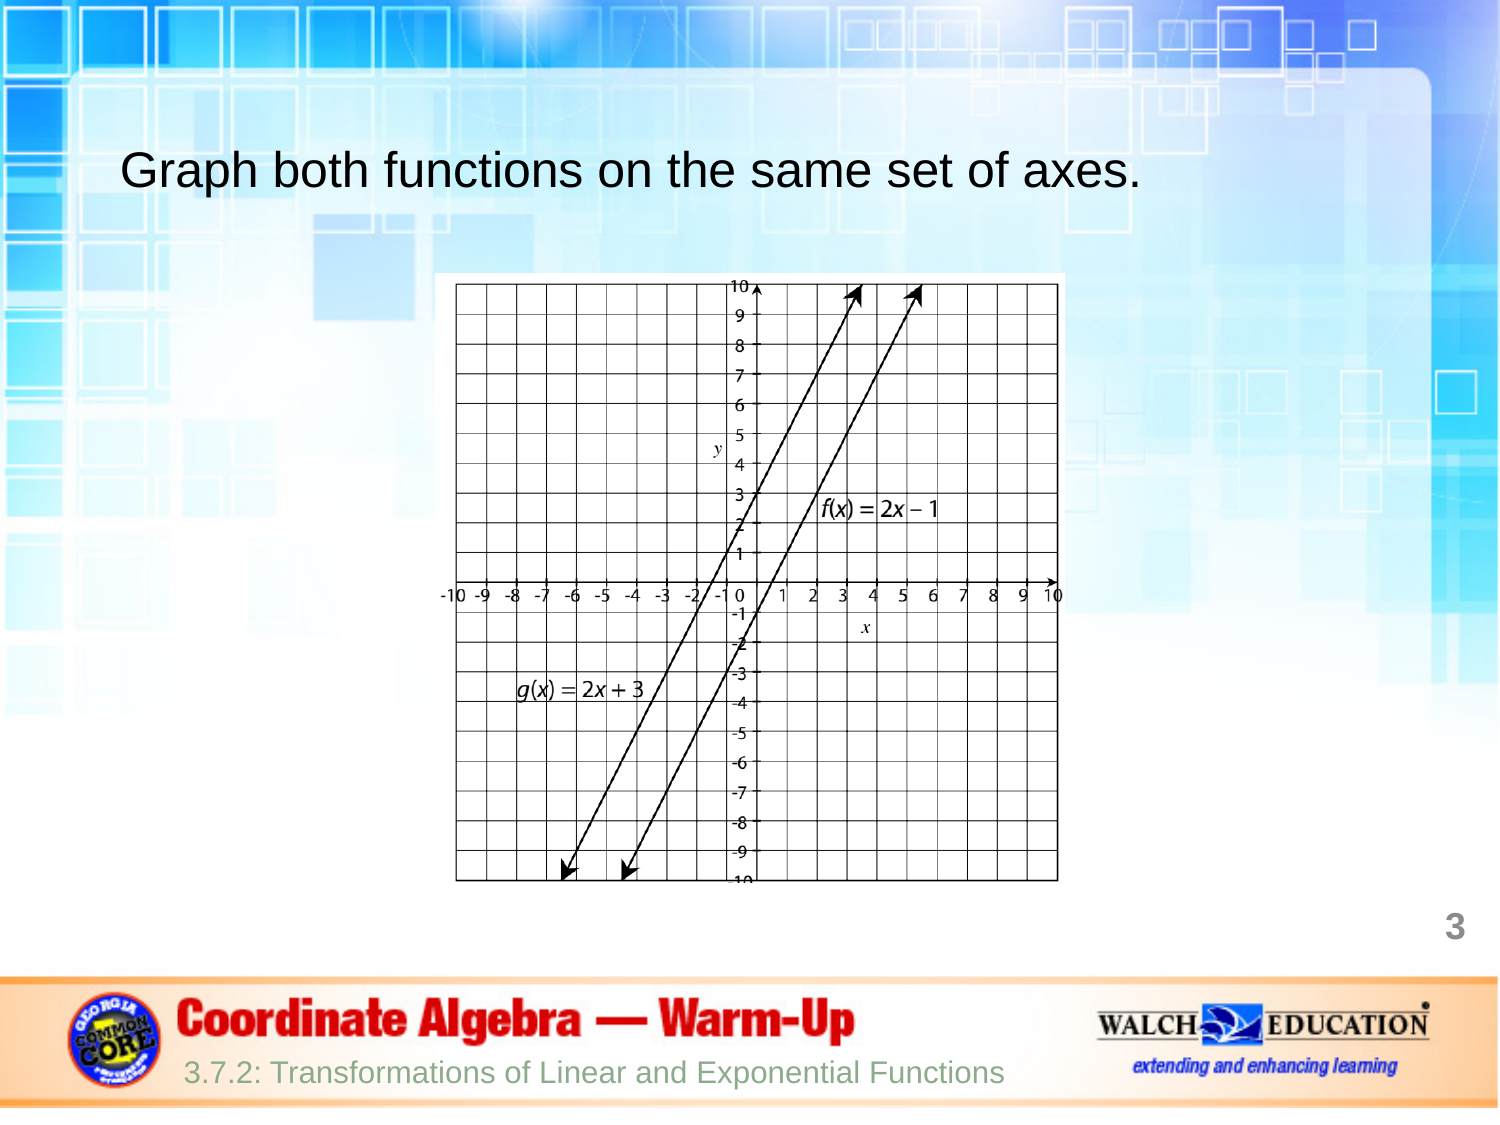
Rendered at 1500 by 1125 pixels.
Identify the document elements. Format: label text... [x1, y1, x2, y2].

footer 3.7.2: Transformations of Linear and Exponential Functions [168, 1048, 1067, 1094]
picture [0, 0, 1500, 1108]
text_box Graph both functions on the same set of axes. [105, 130, 1394, 949]
slide_number 3 [1361, 901, 1481, 949]
